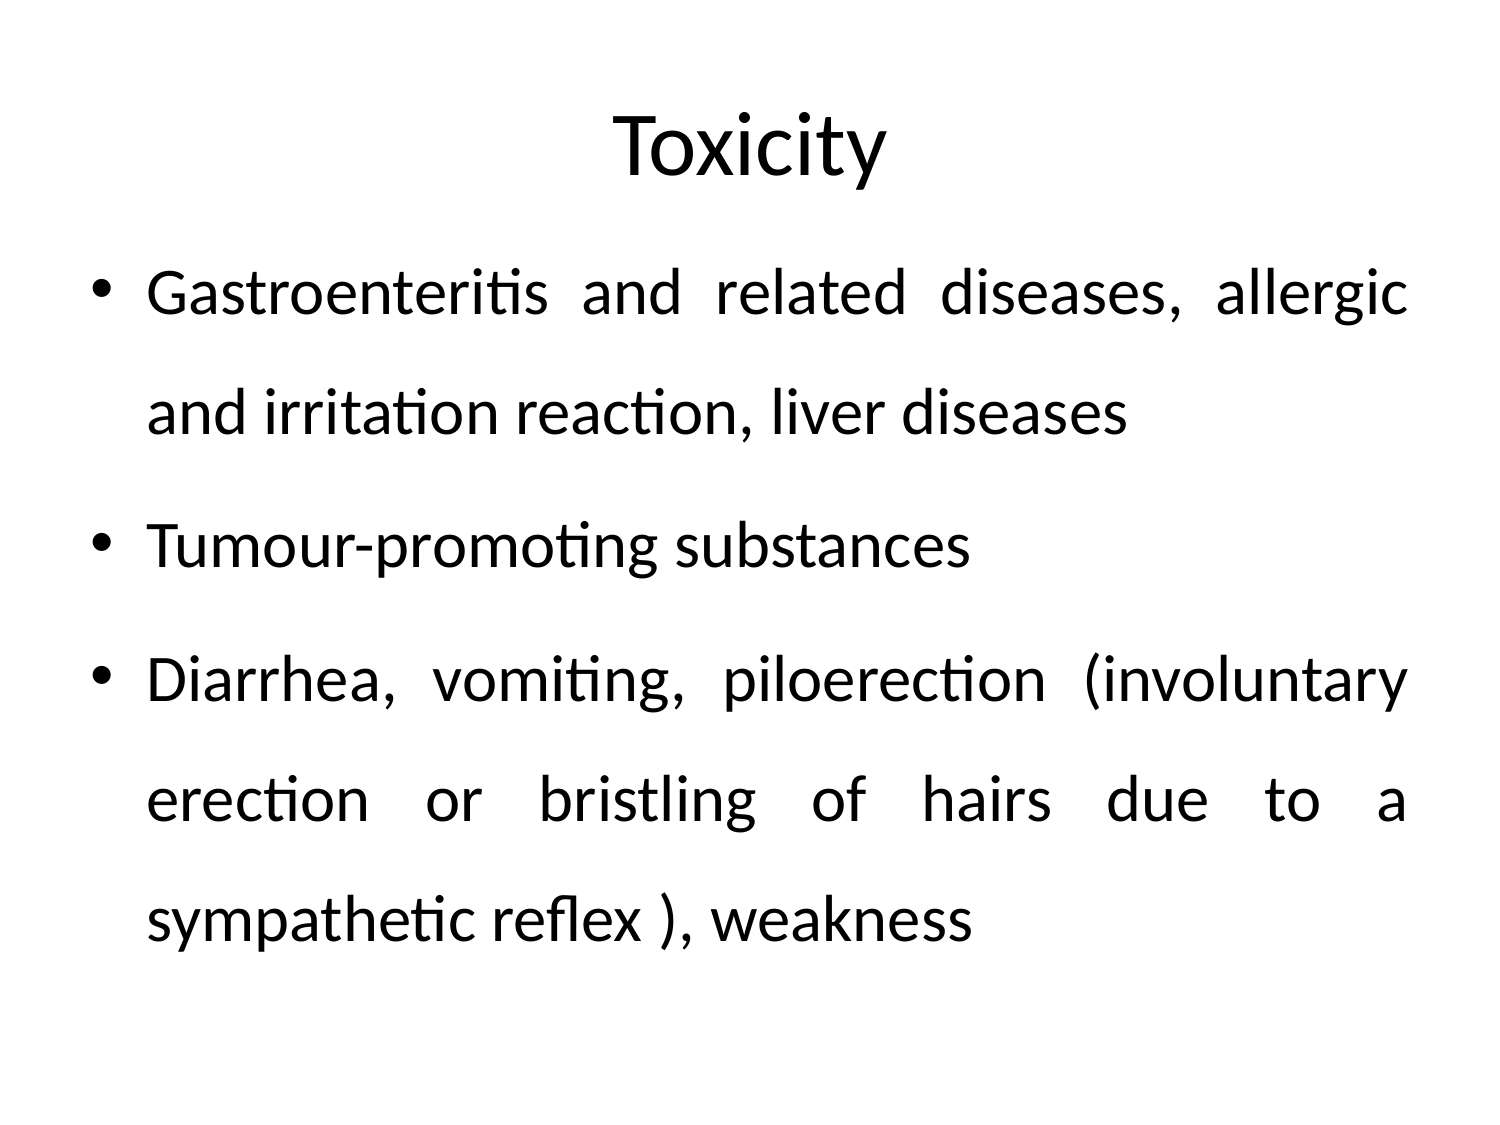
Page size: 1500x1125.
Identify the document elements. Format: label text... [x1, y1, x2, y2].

title Toxicity [75, 45, 1425, 200]
list Gastroenteritis and related diseases, allergic and irritation reaction, liver diseases Tumour-promoting substances Diarrhea, vomiting, piloerection (involuntary erection or bristling of hairs due to a sympathetic reflex ), weakness [75, 200, 1425, 1005]
